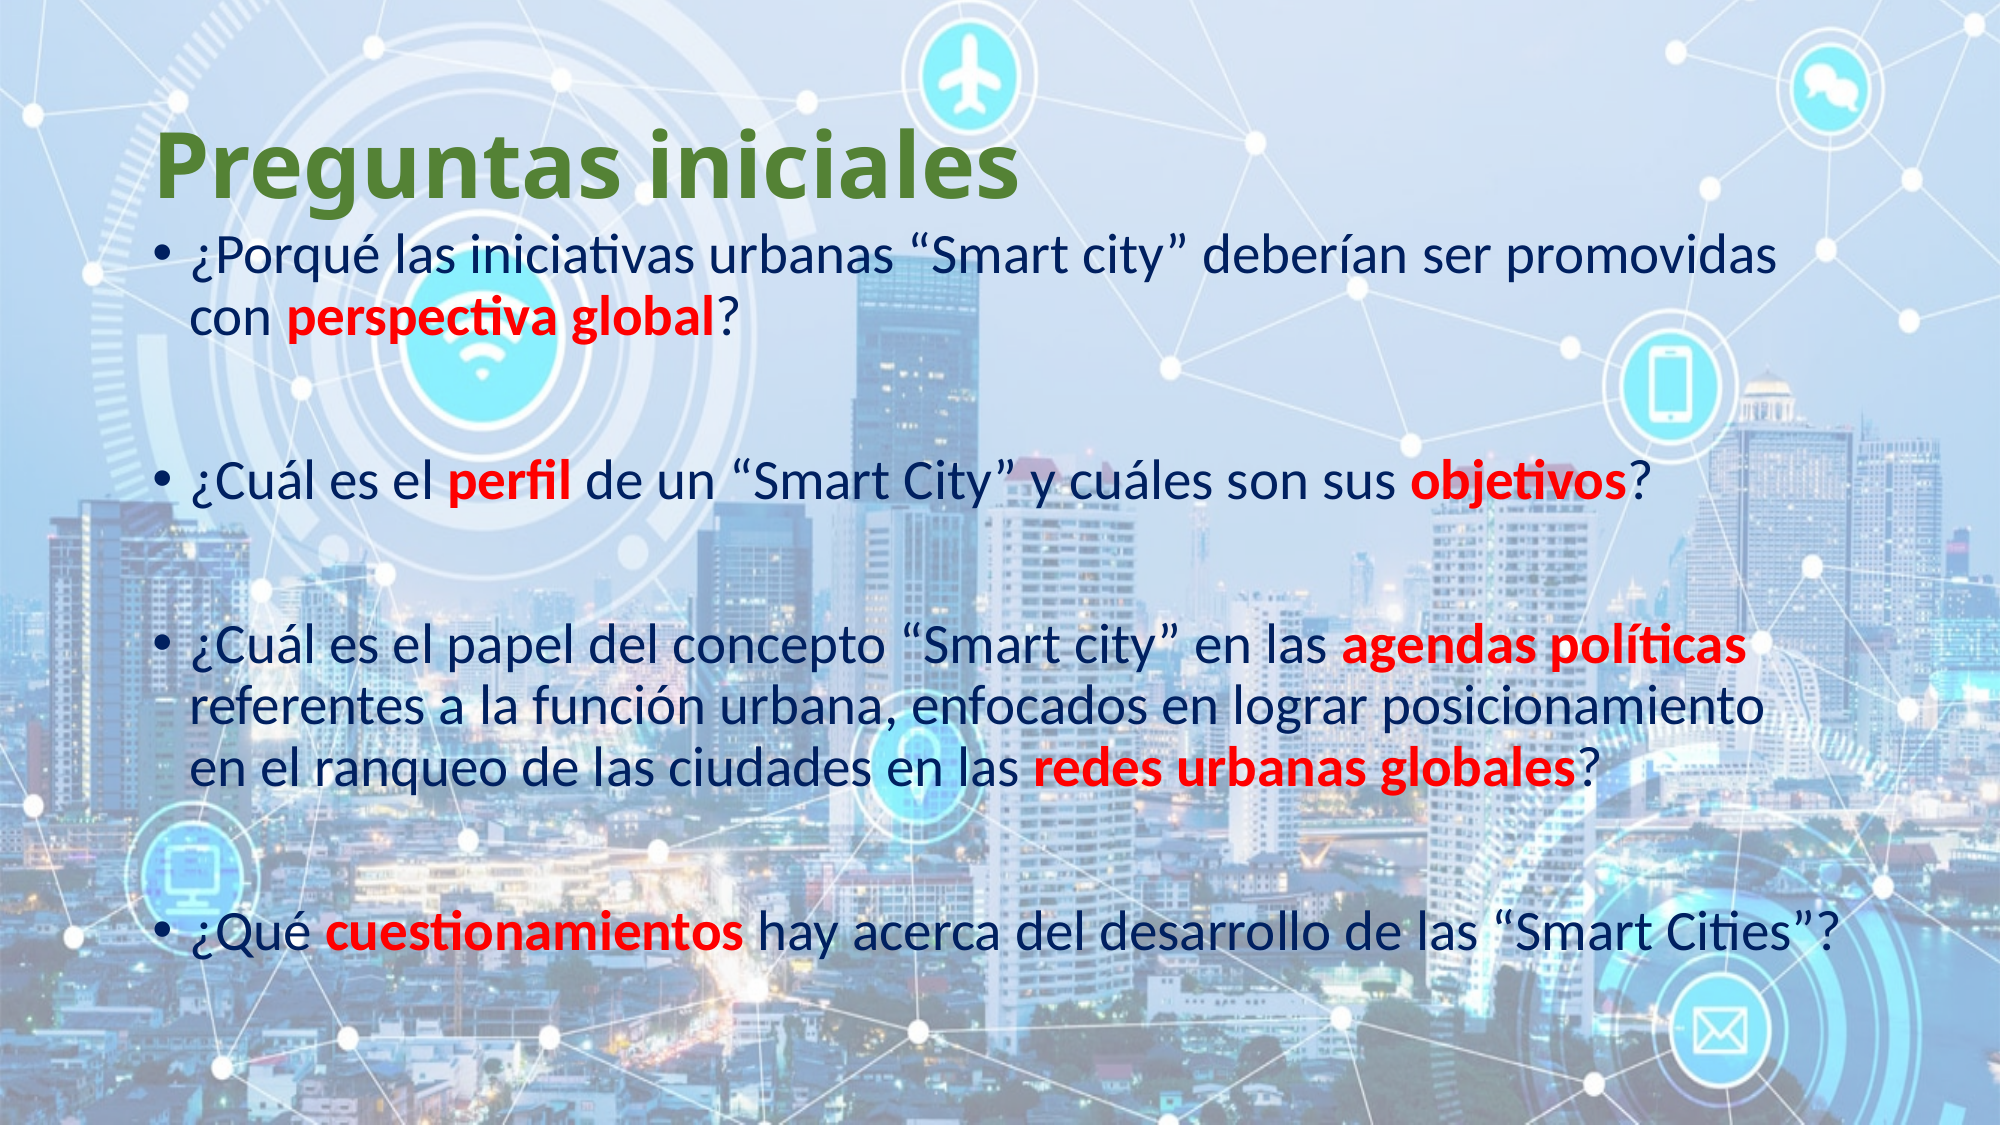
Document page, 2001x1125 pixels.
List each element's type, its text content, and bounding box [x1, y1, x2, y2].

list ¿Porqué las iniciativas urbanas “Smart city” deberían ser promovidas con perspectiva global? ¿Cuál es el perfil de un “Smart City” y cuáles son sus objetivos? ¿Cuál es el papel del concepto “Smart city” en las agendas políticas referentes a la función urbana, enfocados en lograr posicionamiento en el ranqueo de las ciudades en las redes urbanas globales? ¿Qué cuestionamientos hay acerca del desarrollo de las “Smart Cities”? [137, 216, 1863, 995]
title Preguntas iniciales [137, 59, 1863, 216]
